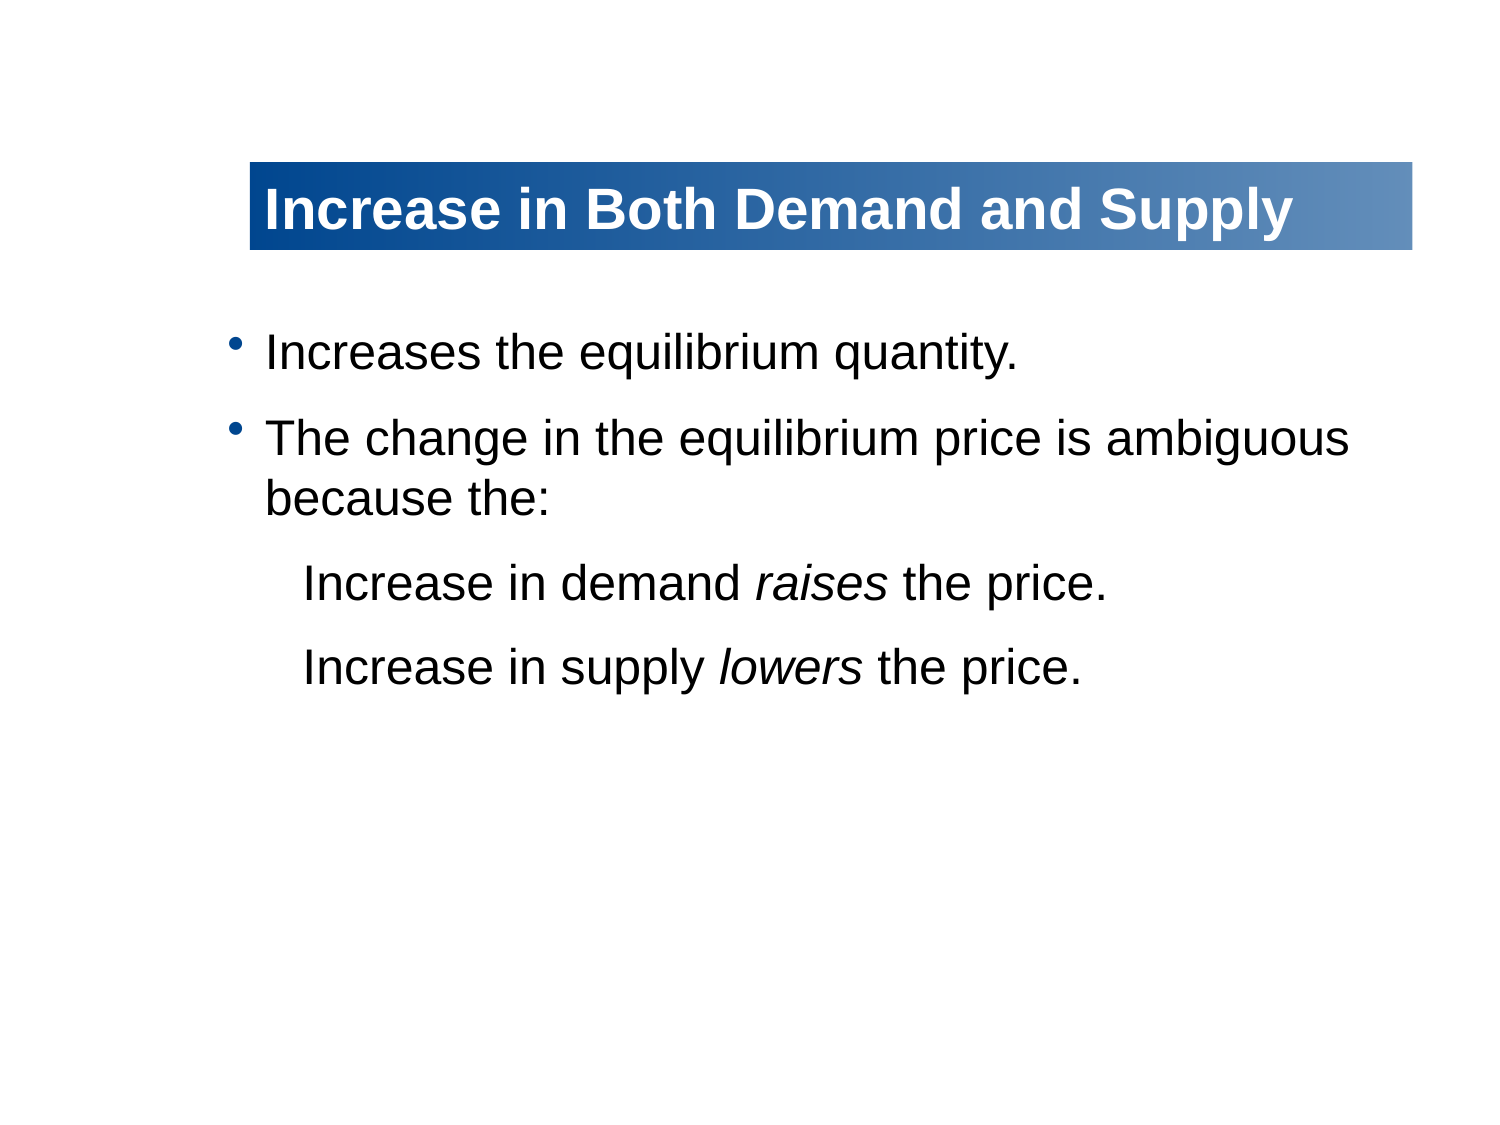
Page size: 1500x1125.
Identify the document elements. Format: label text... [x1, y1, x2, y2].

list Increases the equilibrium quantity. The change in the equilibrium price is ambiguous because the: Increase in demand raises the price. Increase in supply lowers the price. [62, 312, 1376, 936]
title Increase in Both Demand and Supply [249, 162, 1413, 251]
